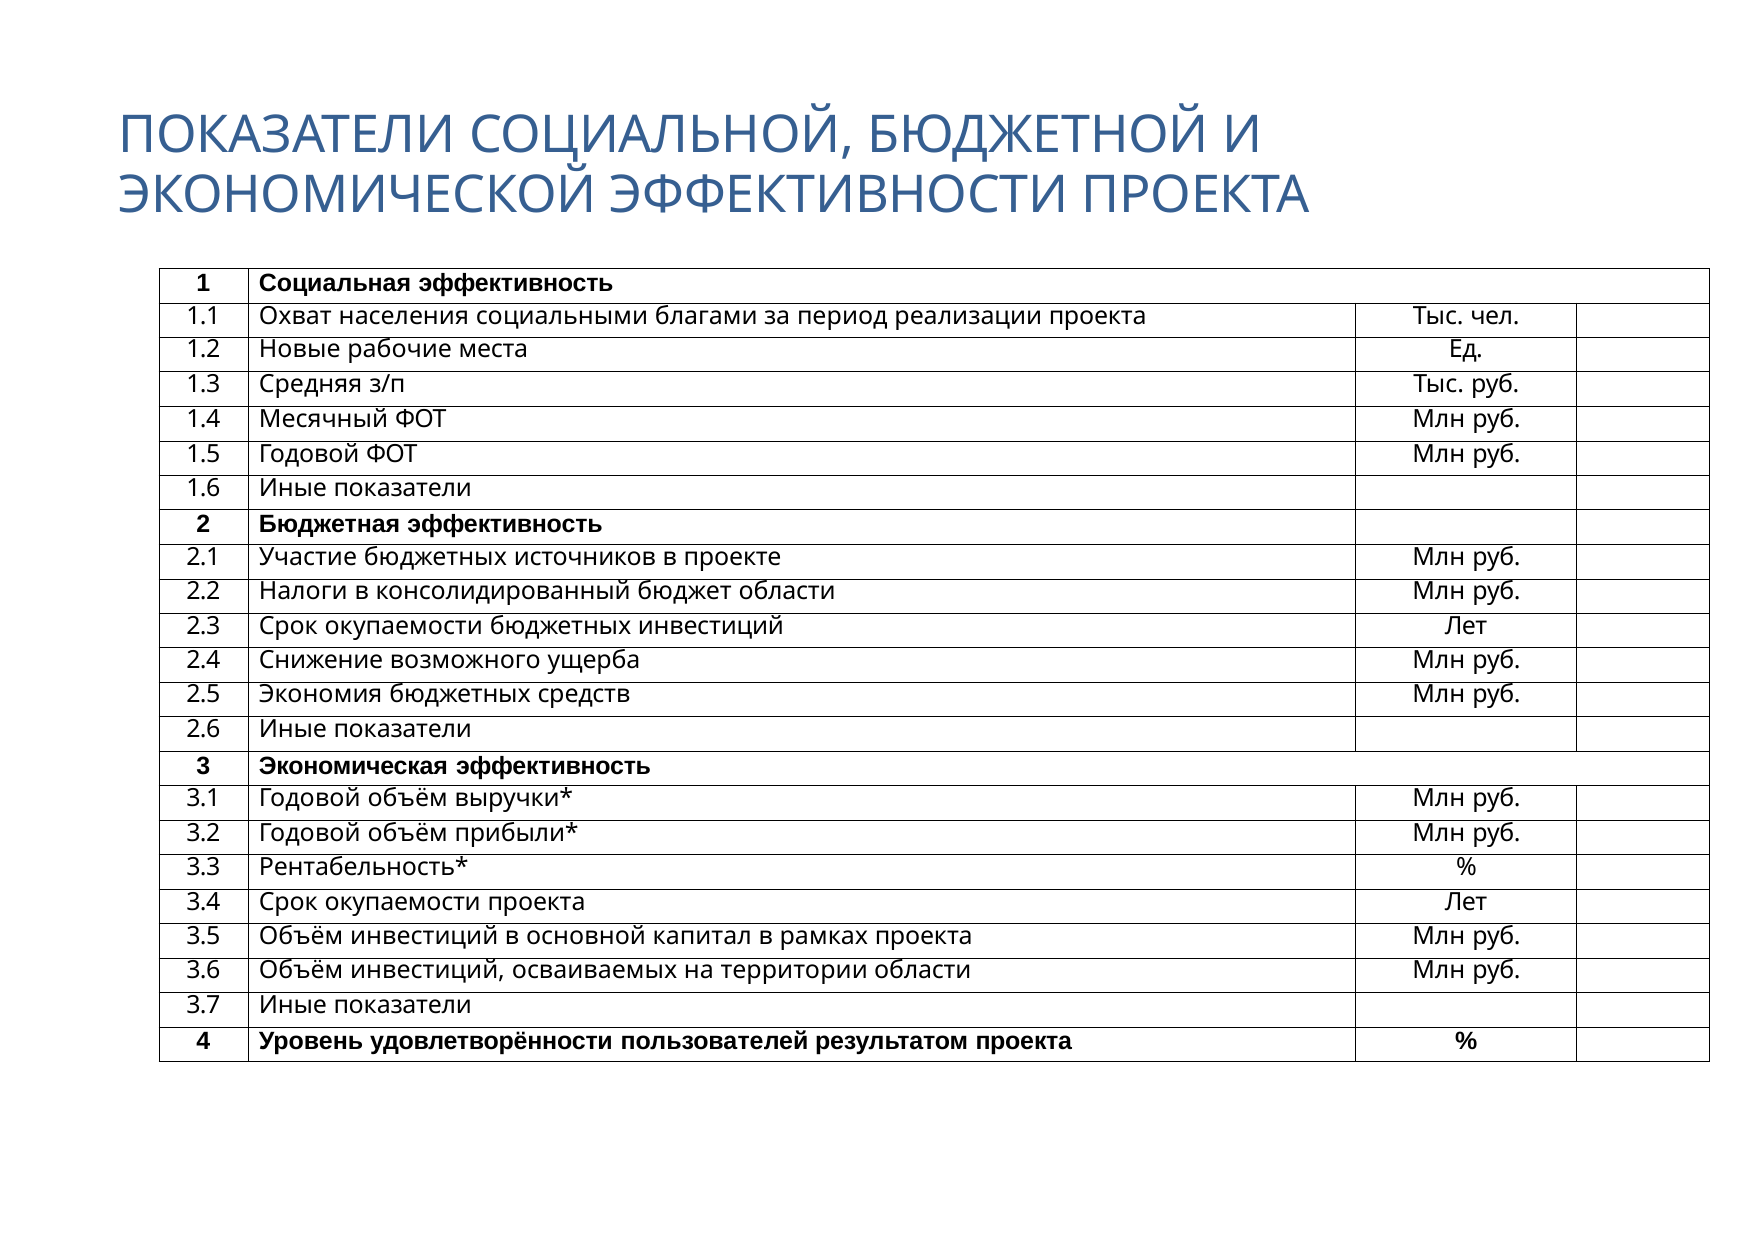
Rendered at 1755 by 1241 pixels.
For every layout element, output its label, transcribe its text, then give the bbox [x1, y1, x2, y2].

table_cell Млн руб. [1356, 580, 1576, 613]
table_cell Годовой ФОТ [249, 442, 1355, 475]
table_cell Объём инвестиций в основной капитал в рамках проекта [249, 924, 1355, 958]
table_cell % [1356, 1028, 1576, 1061]
table_cell Тыс. руб. [1356, 372, 1576, 406]
table_cell Тыс. чел. [1356, 304, 1576, 337]
table_cell 2.6 [160, 717, 248, 751]
table_cell 2.1 [160, 545, 248, 579]
table_cell Срок окупаемости бюджетных инвестиций [249, 614, 1355, 647]
table_cell [1356, 476, 1576, 509]
table_cell [1577, 372, 1709, 406]
title ПОКАЗАТЕЛИ СОЦИАЛЬНОЙ, БЮДЖЕТНОЙ И ЭКОНОМИЧЕСКОЙ ЭФФЕКТИВНОСТИ ПРОЕКТА [116, 97, 1638, 312]
table_cell 2.4 [160, 648, 248, 682]
table_cell [1577, 855, 1709, 889]
table_cell [1577, 1028, 1709, 1061]
table_cell Иные показатели [249, 476, 1355, 509]
table_cell Млн руб. [1356, 786, 1576, 820]
table_cell 2.2 [160, 580, 248, 613]
table_cell 3.6 [160, 959, 248, 992]
table_cell % [1356, 855, 1576, 889]
table_cell Уровень удовлетворённости пользователей результатом проекта [249, 1028, 1355, 1061]
table_cell Млн руб. [1356, 648, 1576, 682]
table_cell Объём инвестиций, осваиваемых на территории области [249, 959, 1355, 992]
table_cell Млн руб. [1356, 924, 1576, 958]
table_cell 1.6 [160, 476, 248, 509]
table_cell [1577, 476, 1709, 509]
table_header Социальная эффективность [249, 269, 1709, 303]
table_cell 4 [160, 1028, 248, 1061]
table_cell 2.5 [160, 683, 248, 716]
table_cell [1577, 717, 1709, 751]
table_header 1 [160, 269, 248, 303]
table_cell 1.4 [160, 407, 248, 441]
table_cell [1577, 683, 1709, 716]
table_cell 3.1 [160, 786, 248, 820]
table_cell Годовой объём прибыли* [249, 821, 1355, 854]
table_cell Срок окупаемости проекта [249, 890, 1355, 923]
table_cell Годовой объём выручки* [249, 786, 1355, 820]
table_cell 3.3 [160, 855, 248, 889]
table_cell Млн руб. [1356, 442, 1576, 475]
table_cell 3.2 [160, 821, 248, 854]
table_cell [1577, 821, 1709, 854]
table_cell 1.2 [160, 338, 248, 371]
table_cell [1577, 786, 1709, 820]
table_cell [1577, 545, 1709, 579]
table_cell Иные показатели [249, 717, 1355, 751]
table_cell Млн руб. [1356, 959, 1576, 992]
table_cell 1.5 [160, 442, 248, 475]
table_cell [1577, 890, 1709, 923]
table_cell [1356, 993, 1576, 1027]
table_cell Ед. [1356, 338, 1576, 371]
table_cell Новые рабочие места [249, 338, 1355, 371]
table_cell Налоги в консолидированный бюджет области [249, 580, 1355, 613]
table_cell Средняя з/п [249, 372, 1355, 406]
table_cell Снижение возможного ущерба [249, 648, 1355, 682]
table_cell 1.3 [160, 372, 248, 406]
table_cell [1356, 510, 1576, 544]
table_cell Лет [1356, 614, 1576, 647]
table_cell [1577, 510, 1709, 544]
table_cell Охват населения социальными благами за период реализации проекта [249, 304, 1355, 337]
table_cell [1577, 648, 1709, 682]
table_cell Млн руб. [1356, 545, 1576, 579]
table_cell 3.7 [160, 993, 248, 1027]
table_cell [1356, 717, 1576, 751]
table_cell Участие бюджетных источников в проекте [249, 545, 1355, 579]
table_cell Бюджетная эффективность [249, 510, 1355, 544]
table_cell 2.3 [160, 614, 248, 647]
table_cell Рентабельность* [249, 855, 1355, 889]
table_cell [1577, 304, 1709, 337]
table_cell Экономия бюджетных средств [249, 683, 1355, 716]
table_cell [1577, 338, 1709, 371]
table_cell [1577, 993, 1709, 1027]
table_cell [1577, 959, 1709, 992]
table_cell Млн руб. [1356, 683, 1576, 716]
table_cell 3 [160, 752, 248, 785]
table_cell Млн руб. [1356, 407, 1576, 441]
table_cell 1.1 [160, 304, 248, 337]
table_cell 3.5 [160, 924, 248, 958]
table_cell [1577, 614, 1709, 647]
table_cell Экономическая эффективность [249, 752, 1709, 785]
table_cell [1577, 407, 1709, 441]
table_cell [1577, 442, 1709, 475]
table_cell Иные показатели [249, 993, 1355, 1027]
table_cell Месячный ФОТ [249, 407, 1355, 441]
table_cell Лет [1356, 890, 1576, 923]
table_cell 2 [160, 510, 248, 544]
table_cell Млн руб. [1356, 821, 1576, 854]
table_cell [1577, 580, 1709, 613]
table_cell 3.4 [160, 890, 248, 923]
table_cell [1577, 924, 1709, 958]
